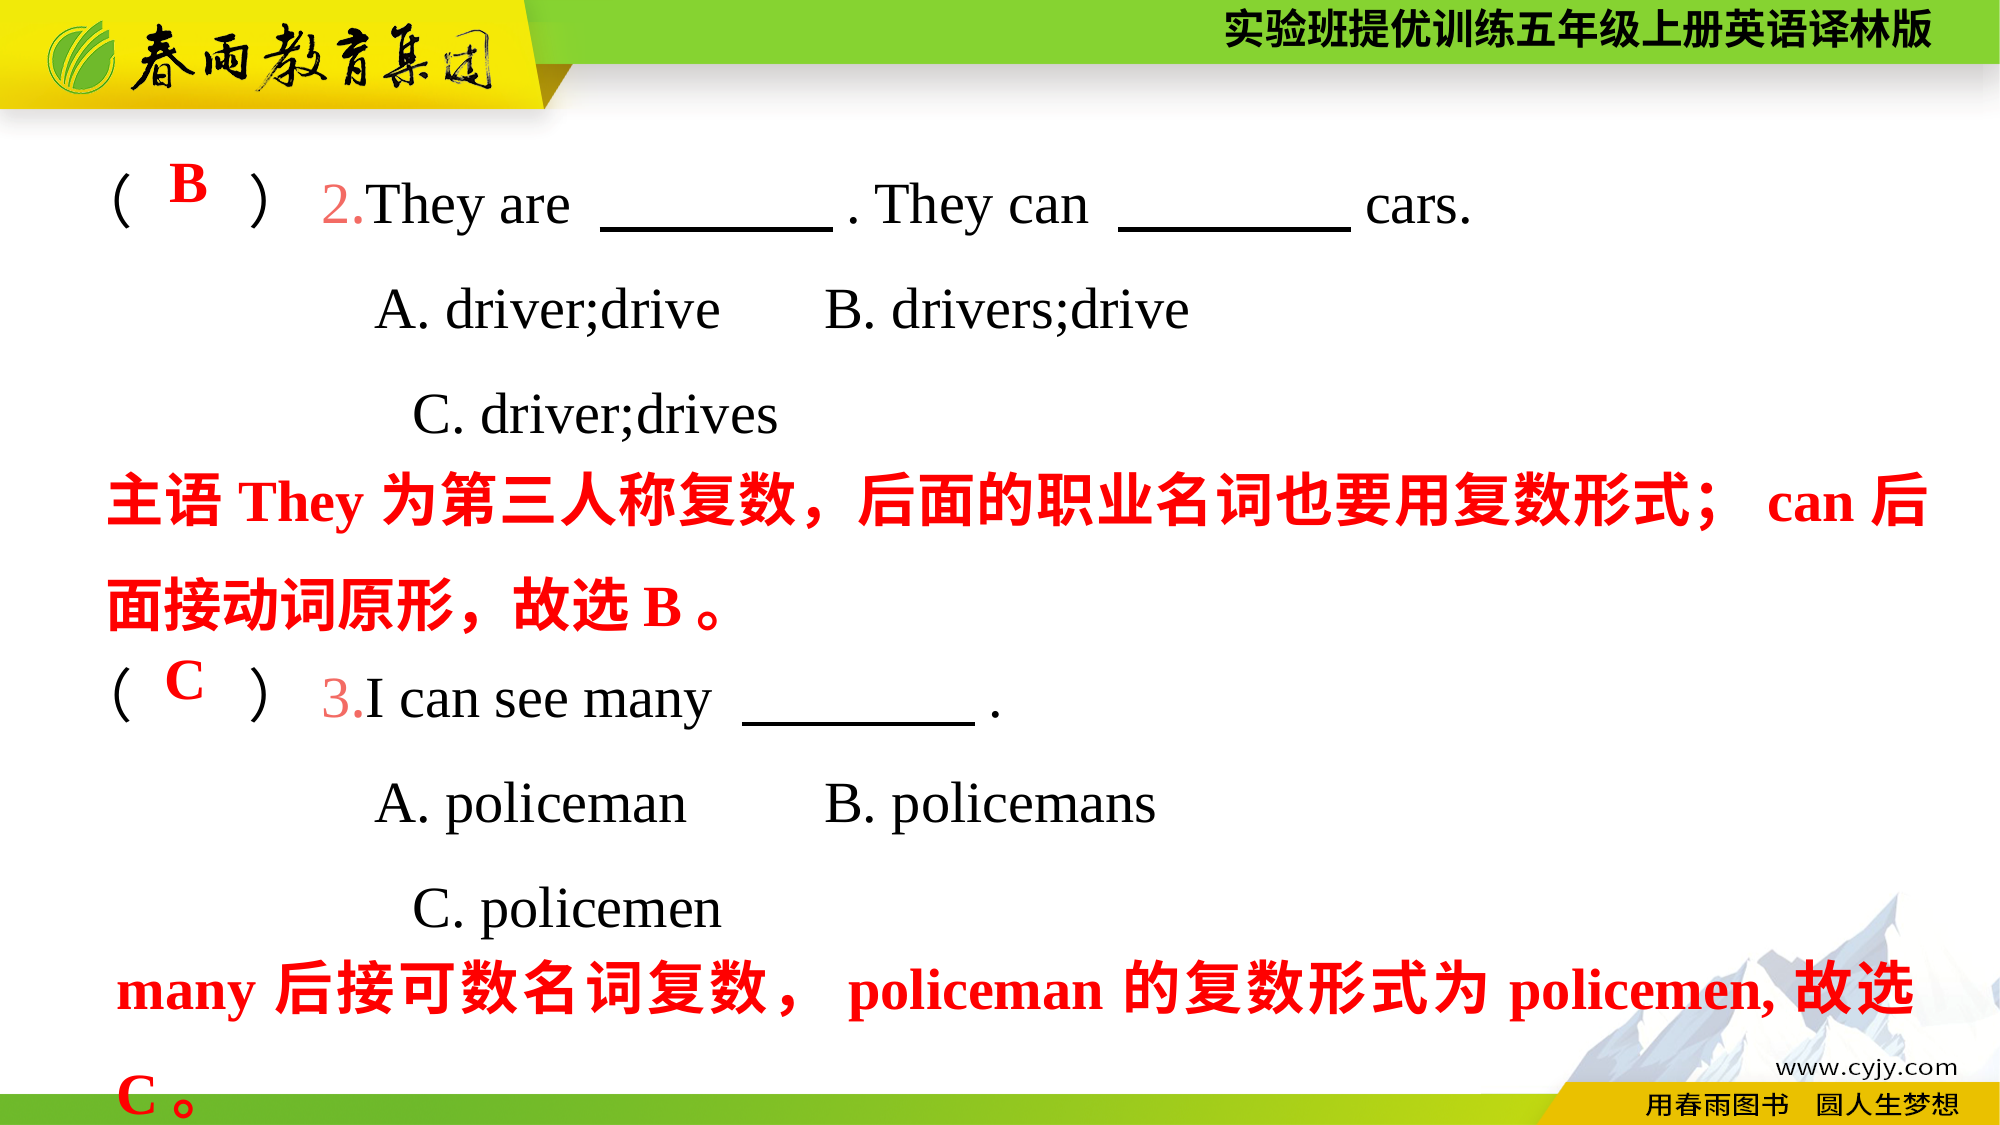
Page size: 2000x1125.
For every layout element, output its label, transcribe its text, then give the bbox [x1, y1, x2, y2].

text_box C [149, 633, 222, 719]
picture [0, 0, 2000, 1125]
text_box 主语They为第三人称复数，后面的职业名词也要用复数形式；can后面接动词原形，故选B。 [90, 420, 1944, 646]
text_box B [154, 136, 224, 222]
list （ ）2.They are . They can cars. A. driver;drive B. drivers;drive C. driver;drives （ ）3.I can see many . A. policeman B. policemans C. policemen [59, 122, 1944, 956]
text_box many后接可数名词复数，policeman的复数形式为policemen,故选C。 [102, 909, 1944, 1125]
